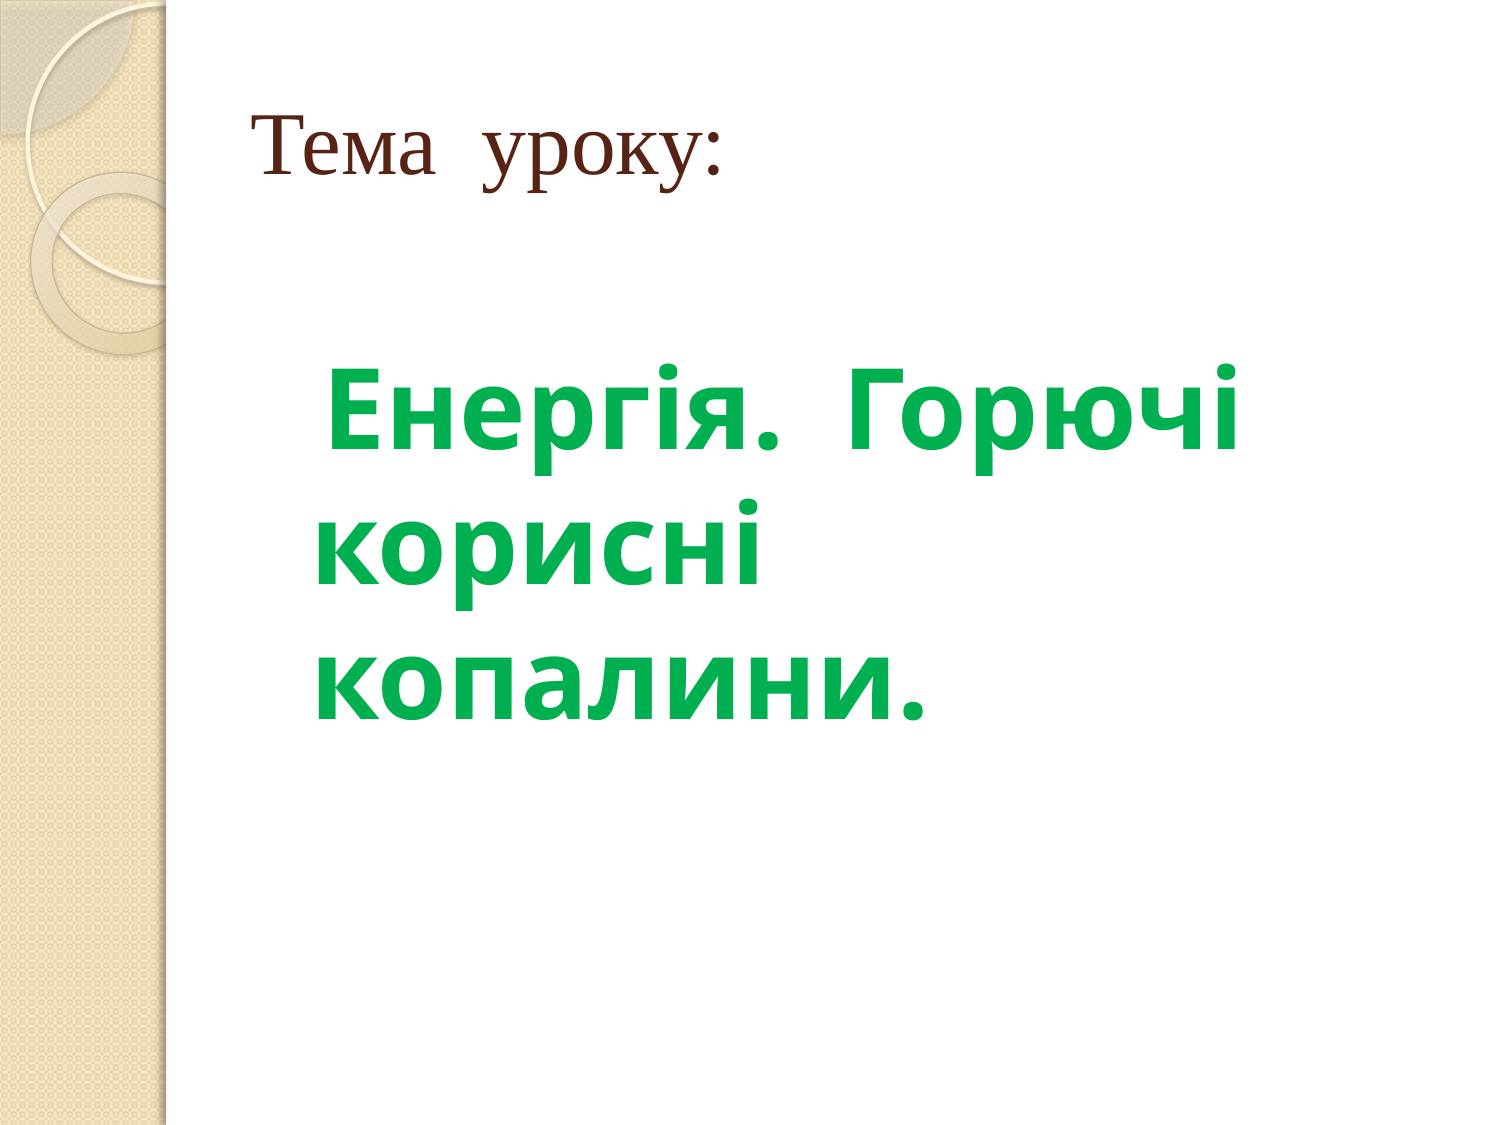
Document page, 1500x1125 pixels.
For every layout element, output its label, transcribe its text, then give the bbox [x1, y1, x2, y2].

list Енергія. Горючі корисні копалини. [235, 237, 1466, 1025]
title Тема уроку: [235, 45, 1466, 233]
